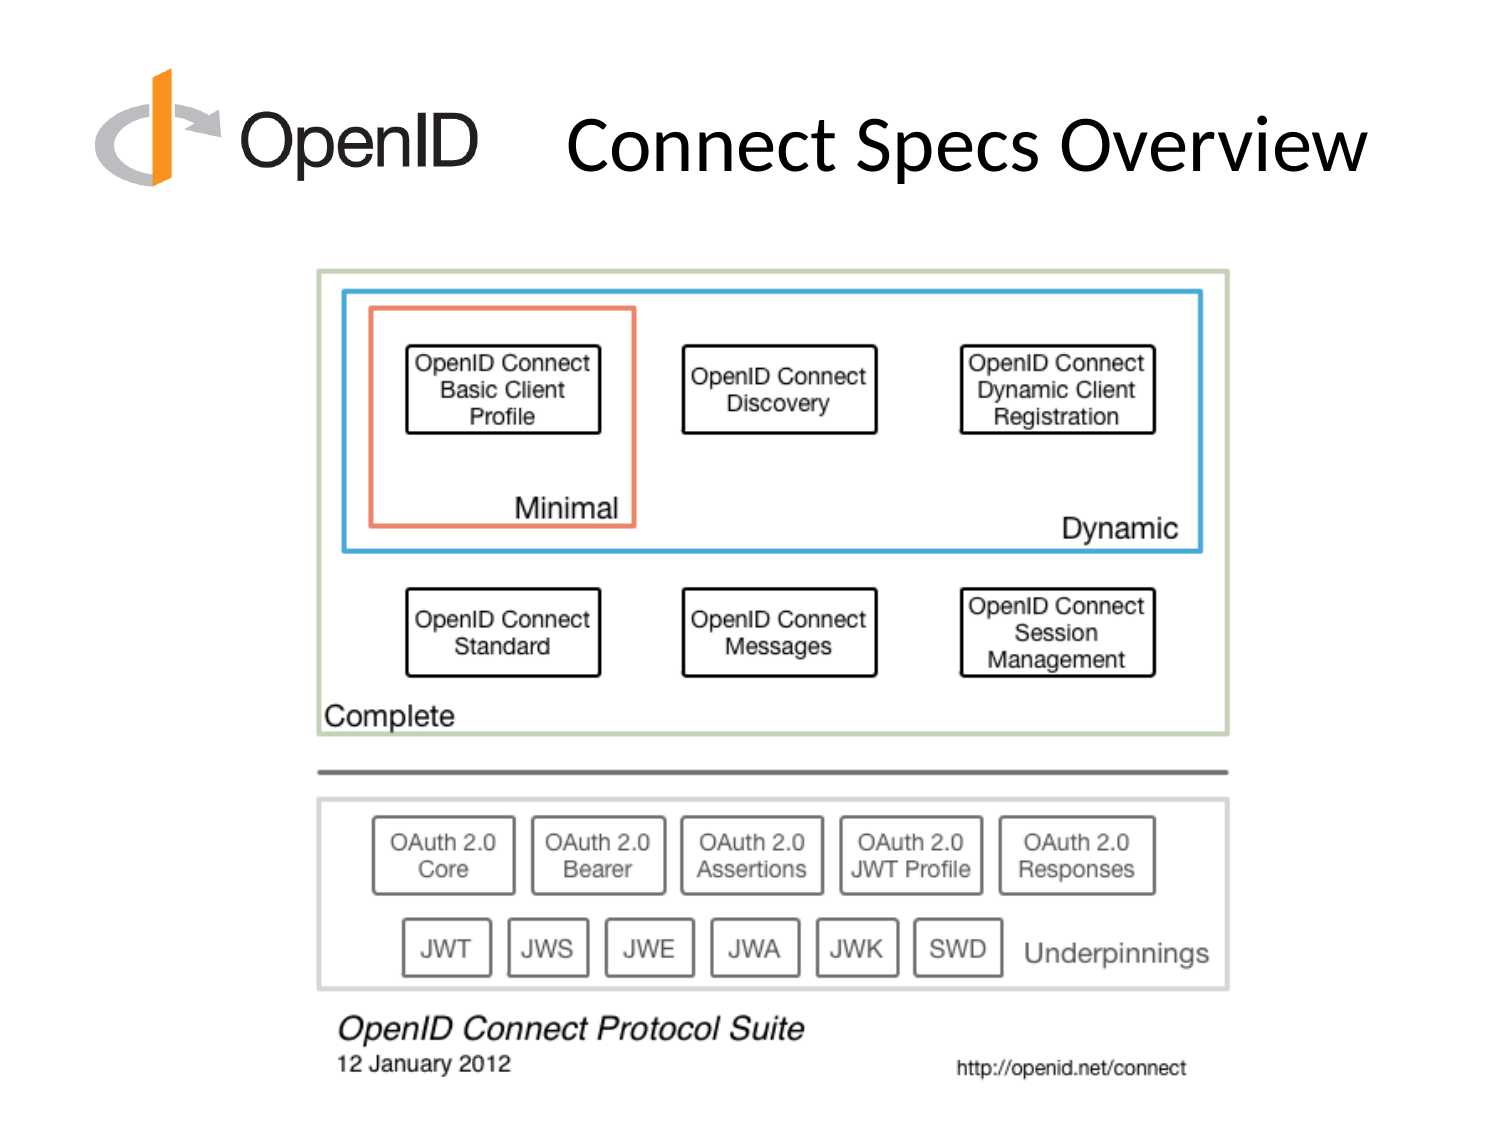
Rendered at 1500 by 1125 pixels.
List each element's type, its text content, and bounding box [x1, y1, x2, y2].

picture [64, 44, 1381, 1124]
title Connect Specs Overview [512, 45, 1425, 233]
